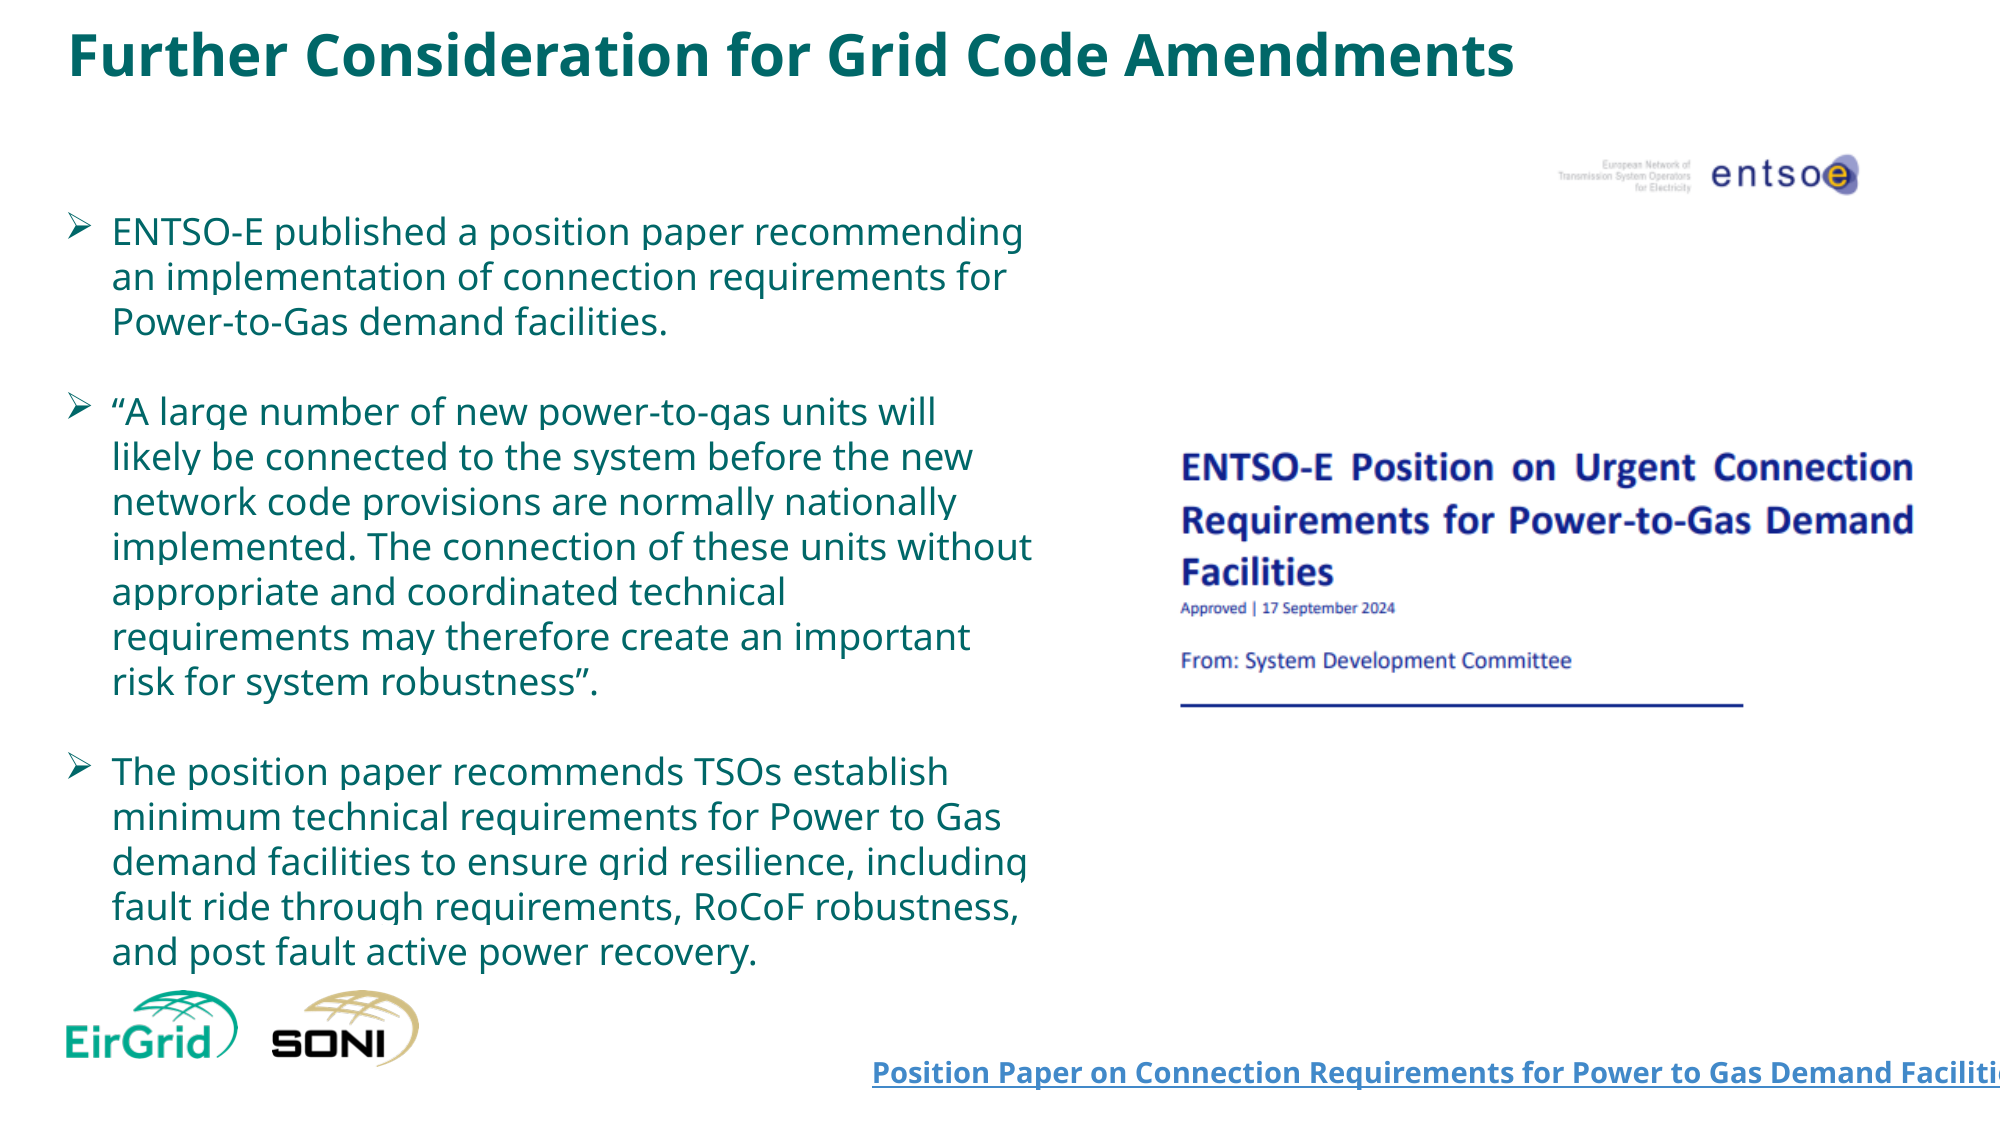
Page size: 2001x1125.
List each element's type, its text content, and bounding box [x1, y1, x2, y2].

text_box Position Paper on Connection Requirements for Power to Gas Demand Facilities [857, 1047, 2000, 1102]
picture [1101, 127, 2000, 939]
title Further Consideration for Grid Code Amendments [67, 25, 1886, 129]
text_box ENTSO-E published a position paper recommending an implementation of connection requirements for Power-to-Gas demand facilities. “A large number of new power-to-gas units will likely be connected to the system before the new network code provisions are normally nationally implemented. The connection of these units without appropriate and coordinated technical requirements may therefore create an important risk for system robustness”. The position paper recommends TSOs establish minimum technical requirements for Power to Gas demand facilities to ensure grid resilience, including fault ride through requirements, RoCoF robustness, and post fault active power recovery. [50, 200, 1051, 1071]
